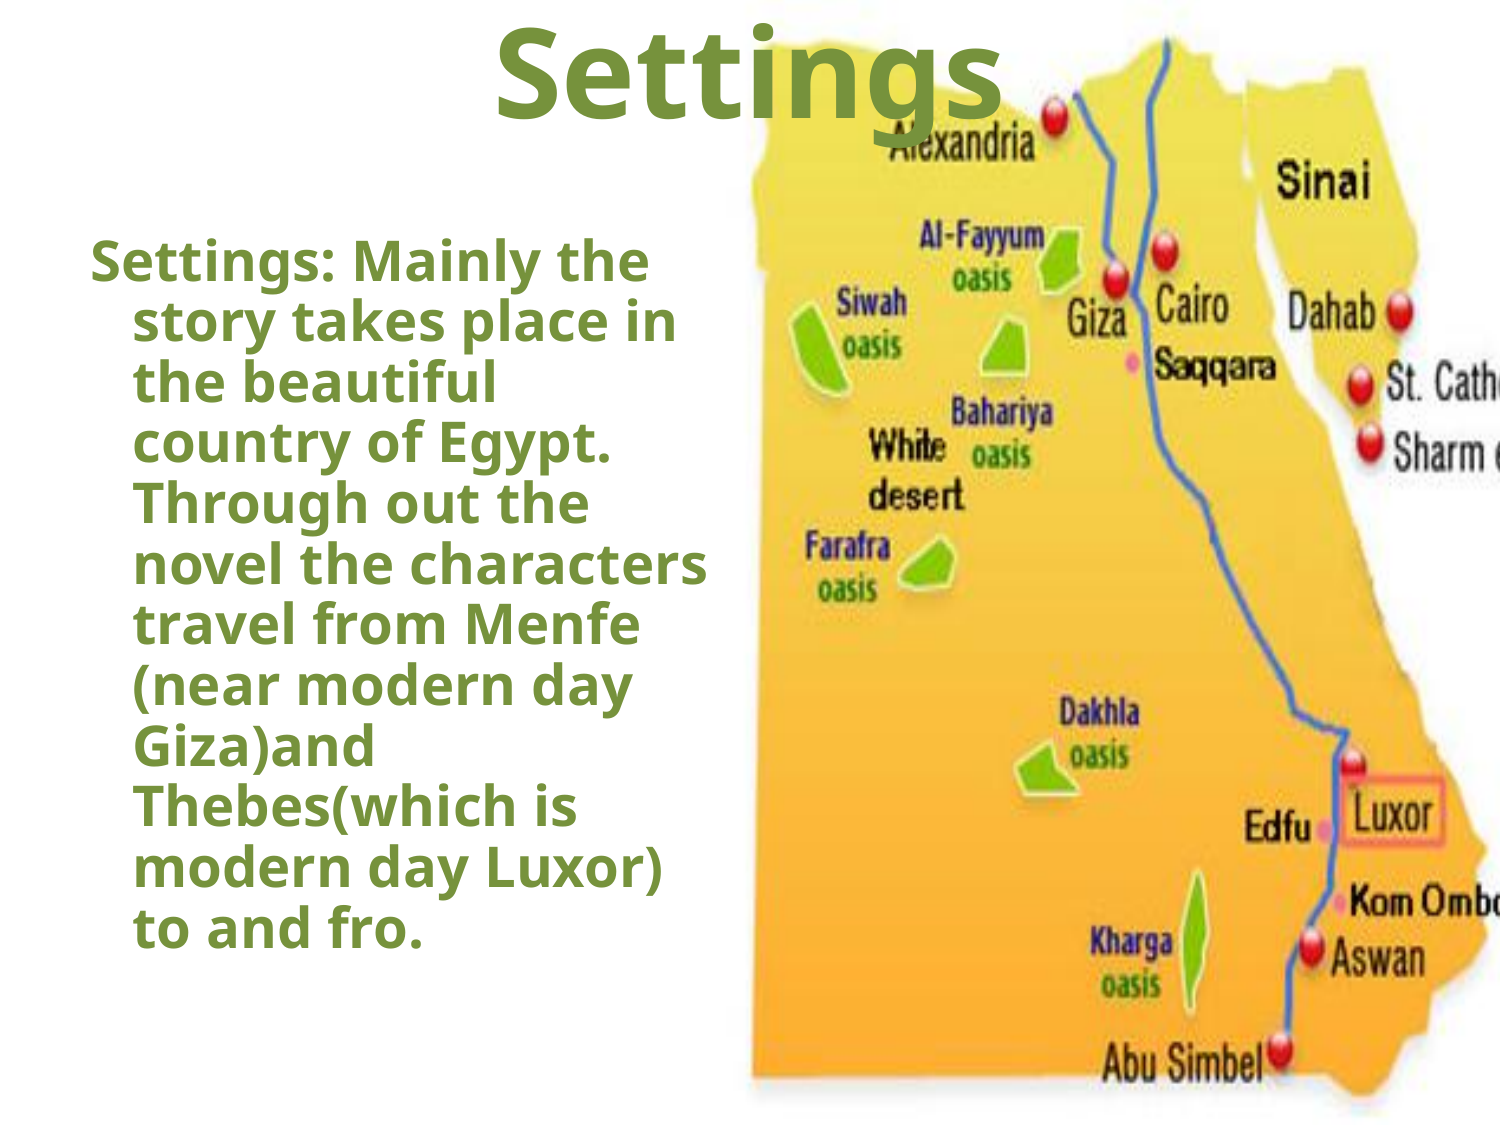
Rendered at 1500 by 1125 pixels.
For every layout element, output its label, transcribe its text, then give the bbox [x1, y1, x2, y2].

picture [709, 0, 1500, 1125]
list Settings: Mainly the story takes place in the beautiful country of Egypt. Through out the novel the characters travel from Menfe (near modern day Giza)and Thebes(which is modern day Luxor) to and fro. [74, 224, 703, 1013]
title Settings [74, 0, 706, 138]
